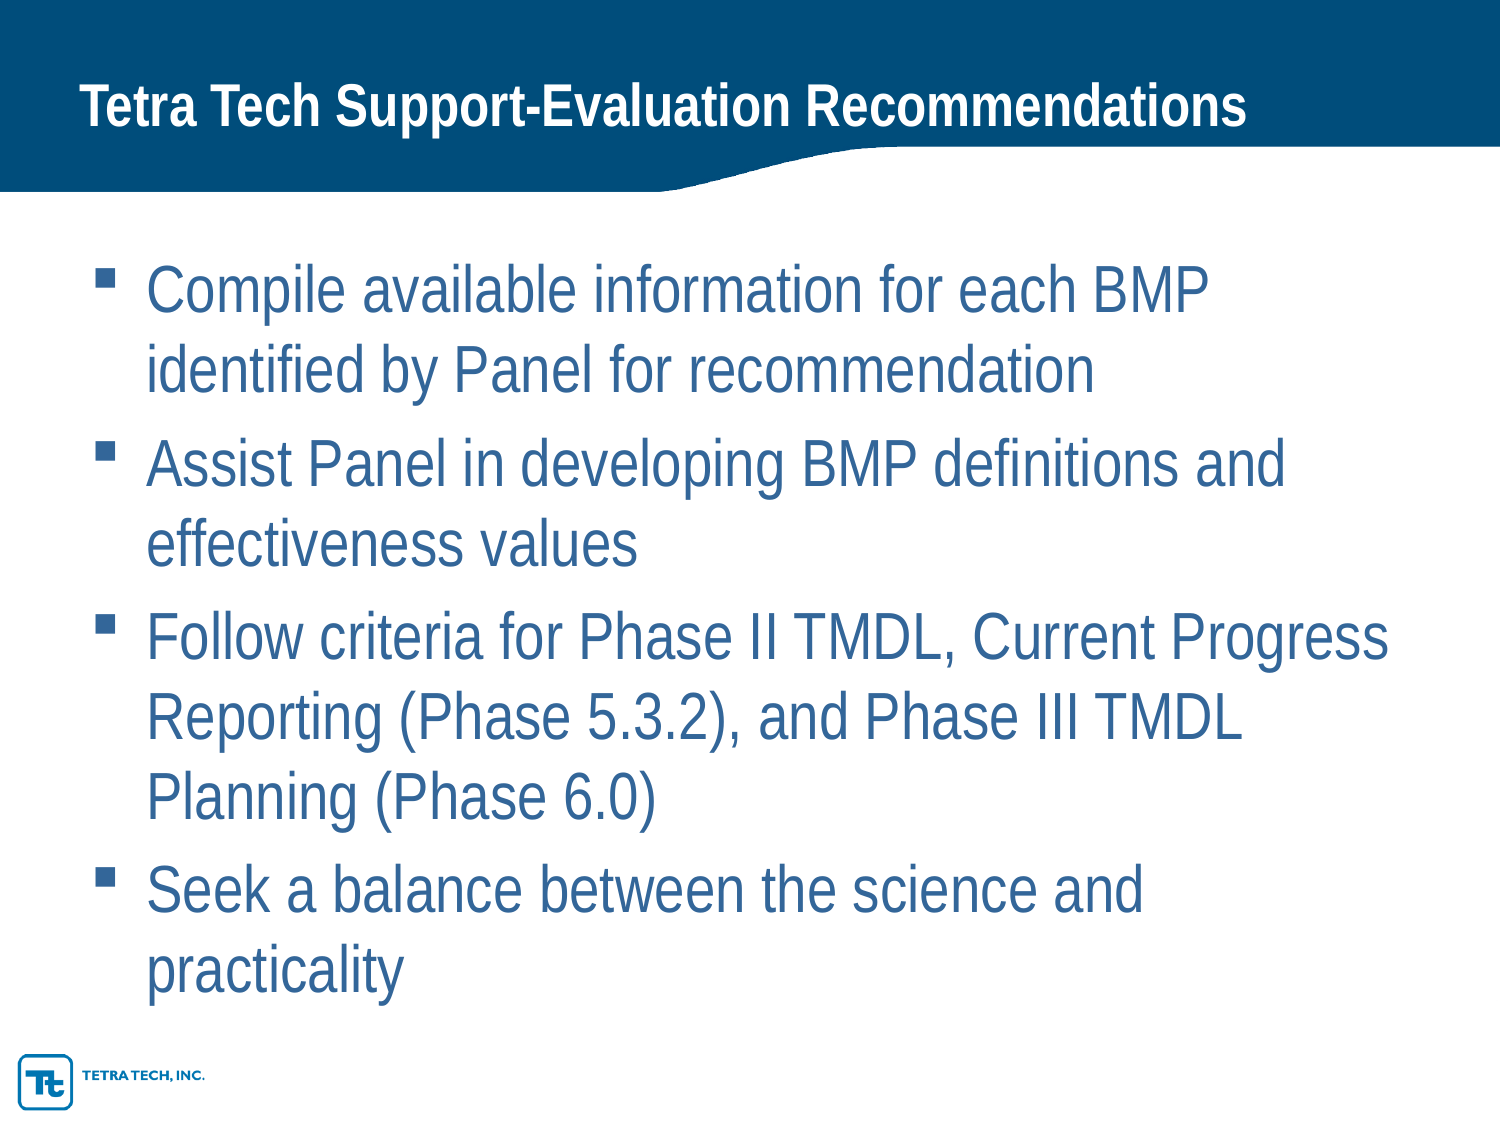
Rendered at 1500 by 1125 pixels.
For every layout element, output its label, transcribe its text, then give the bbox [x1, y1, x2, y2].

list Compile available information for each BMP identified by Panel for recommendation Assist Panel in developing BMP definitions and effectiveness values Follow criteria for Phase II TMDL, Current Progress Reporting (Phase 5.3.2), and Phase III TMDL Planning (Phase 6.0) Seek a balance between the science and practicality [74, 238, 1426, 1032]
picture [0, 0, 1500, 1000]
title Tetra Tech Support-Evaluation Recommendations [63, 34, 1359, 171]
picture [16, 1050, 205, 1114]
